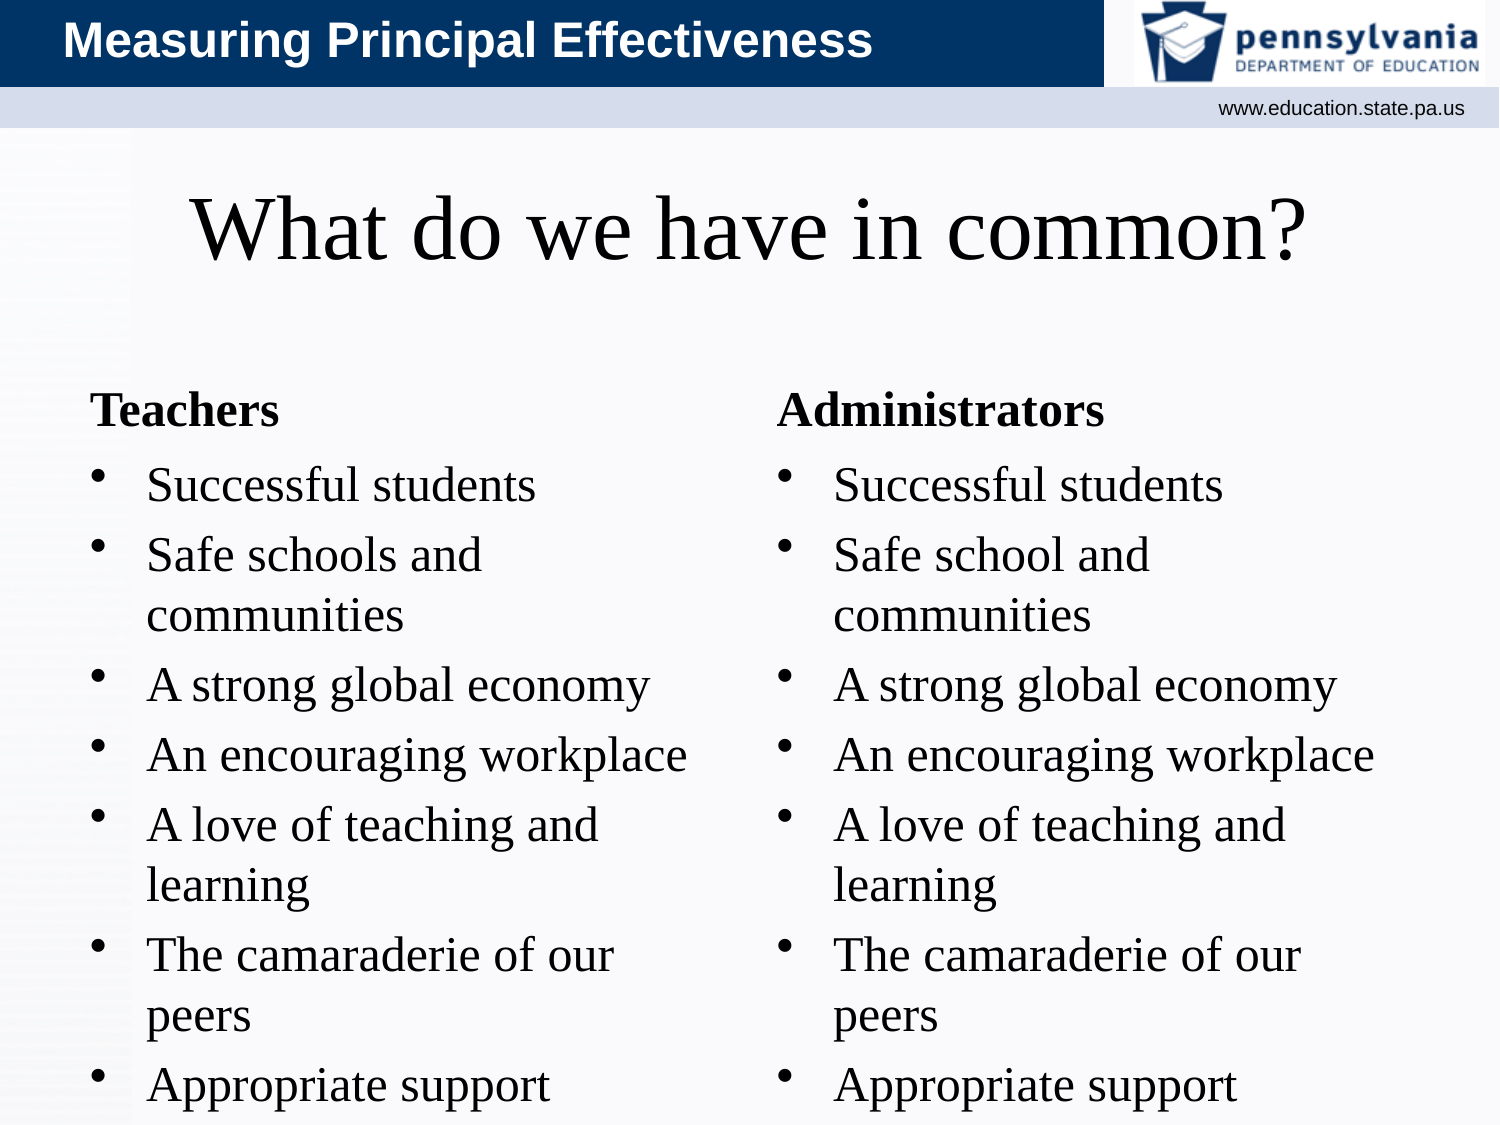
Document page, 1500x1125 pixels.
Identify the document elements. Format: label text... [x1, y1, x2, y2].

list Successful students Safe schools and communities A strong global economy An encouraging workplace A love of teaching and learning The camaraderie of our peers Appropriate support [75, 444, 738, 1093]
list Administrators [761, 339, 1425, 444]
picture [0, 0, 1500, 1125]
list Successful students Safe school and communities A strong global economy An encouraging workplace A love of teaching and learning The camaraderie of our peers Appropriate support [761, 444, 1425, 1093]
title What do we have in common? [75, 160, 1425, 282]
list Teachers [75, 339, 738, 444]
